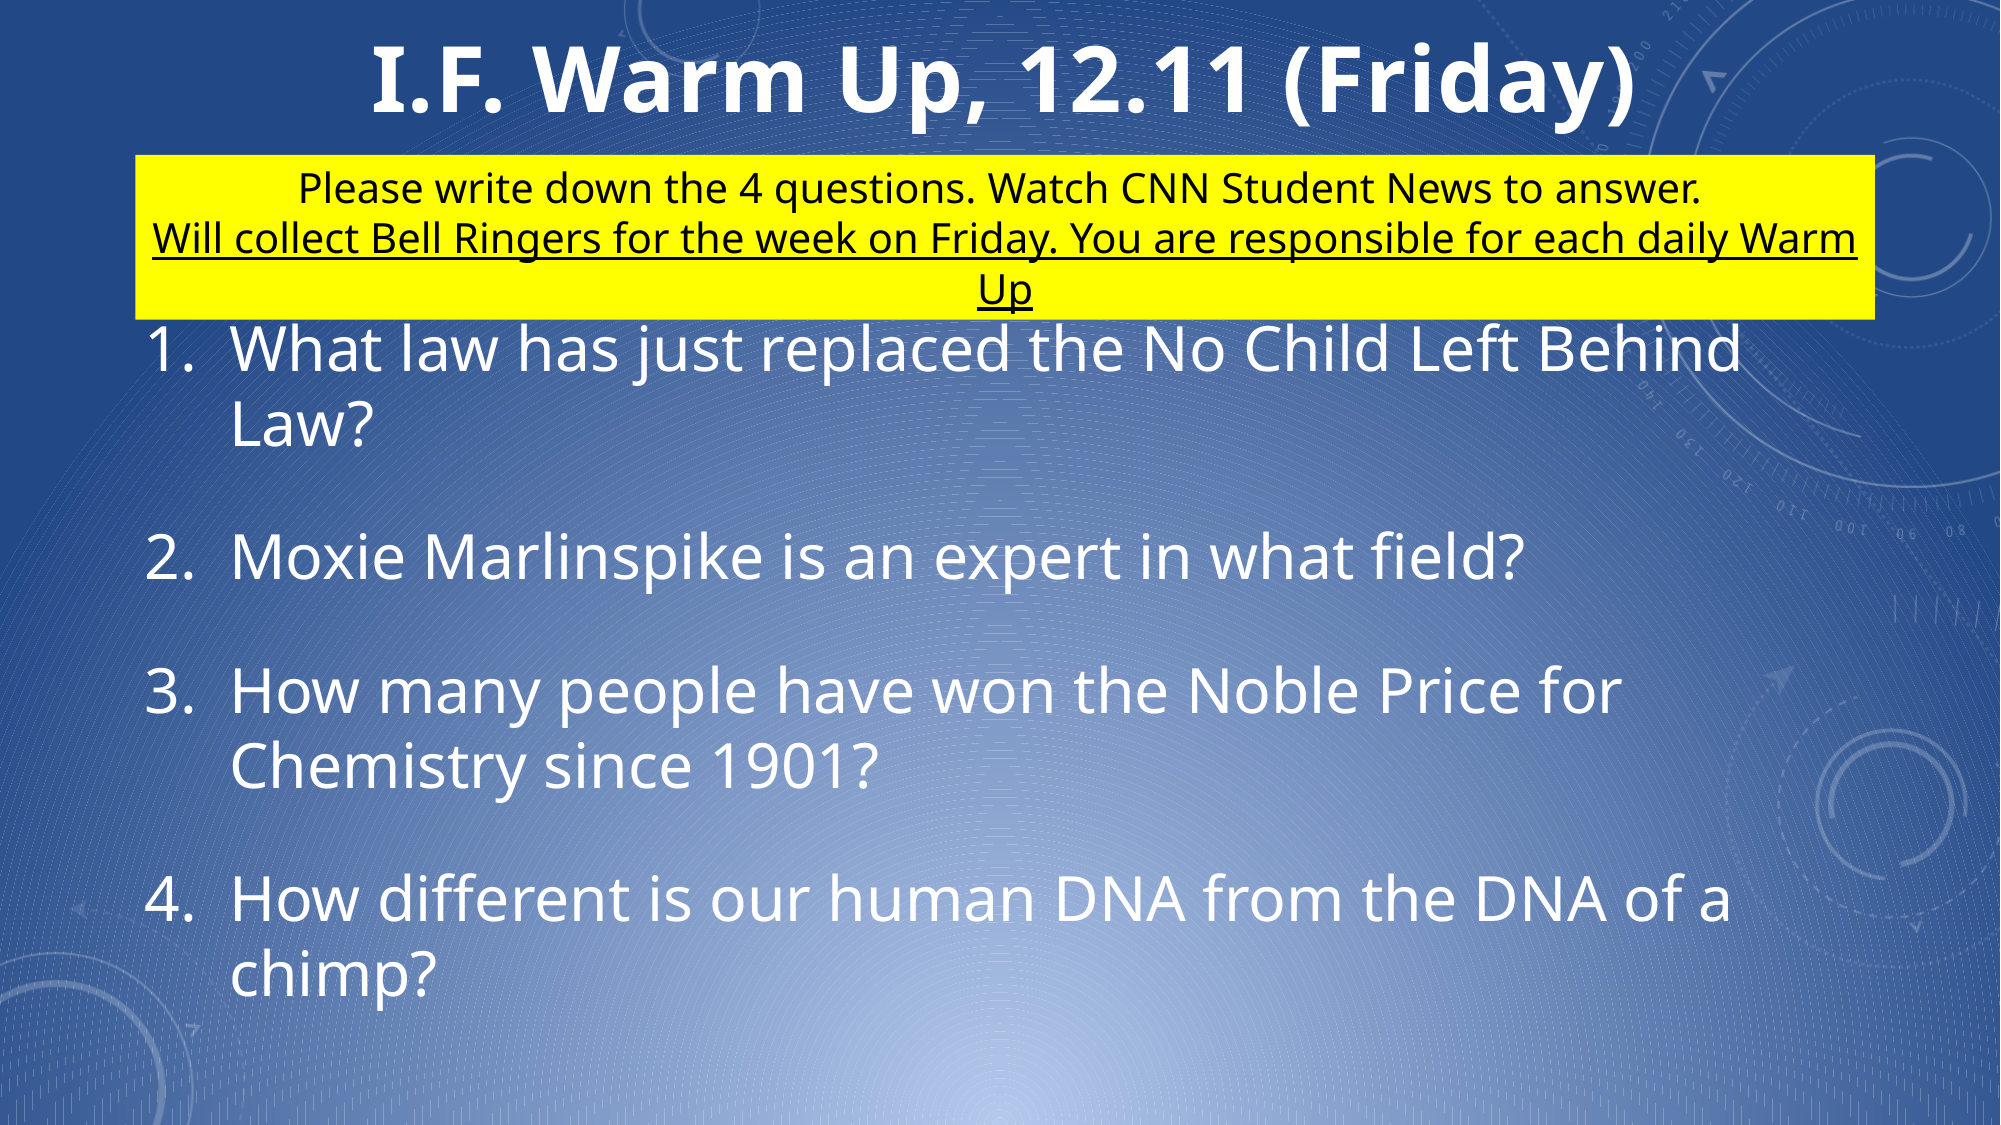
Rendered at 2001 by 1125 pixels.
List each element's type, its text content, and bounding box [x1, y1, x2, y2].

text_box Please write down the 4 questions. Watch CNN Student News to answer. Will collect Bell Ringers for the week on Friday. You are responsible for each daily Warm Up [135, 154, 1875, 301]
text_box I.F. Warm Up, 12.11 (Friday) [135, 13, 1875, 139]
text_box What law has just replaced the No Child Left Behind Law? Moxie Marlinspike is an expert in what field? How many people have won the Noble Price for Chemistry since 1901? How different is our human DNA from the DNA of a chimp? [67, 301, 1943, 1017]
picture [0, 0, 2000, 1125]
